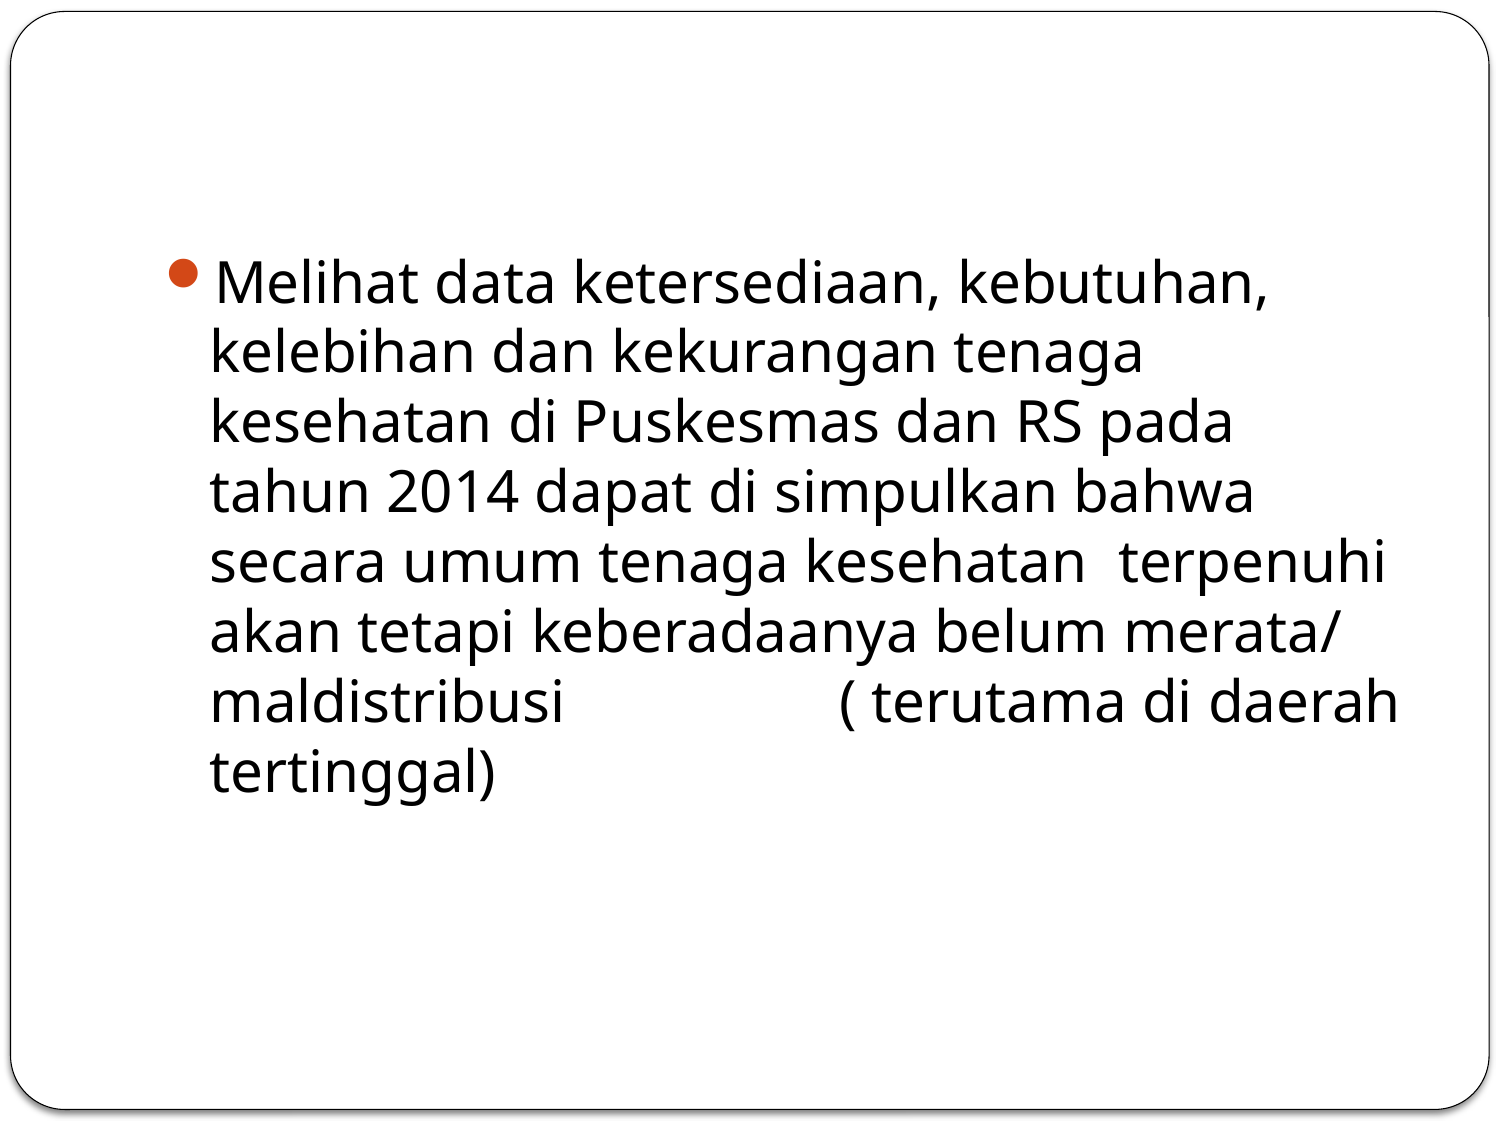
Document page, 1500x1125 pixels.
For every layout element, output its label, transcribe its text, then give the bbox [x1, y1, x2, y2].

list Melihat data ketersediaan, kebutuhan, kelebihan dan kekurangan tenaga kesehatan di Puskesmas dan RS pada tahun 2014 dapat di simpulkan bahwa secara umum tenaga kesehatan terpenuhi akan tetapi keberadaanya belum merata/ maldistribusi ( terutama di daerah tertinggal) [150, 237, 1425, 988]
